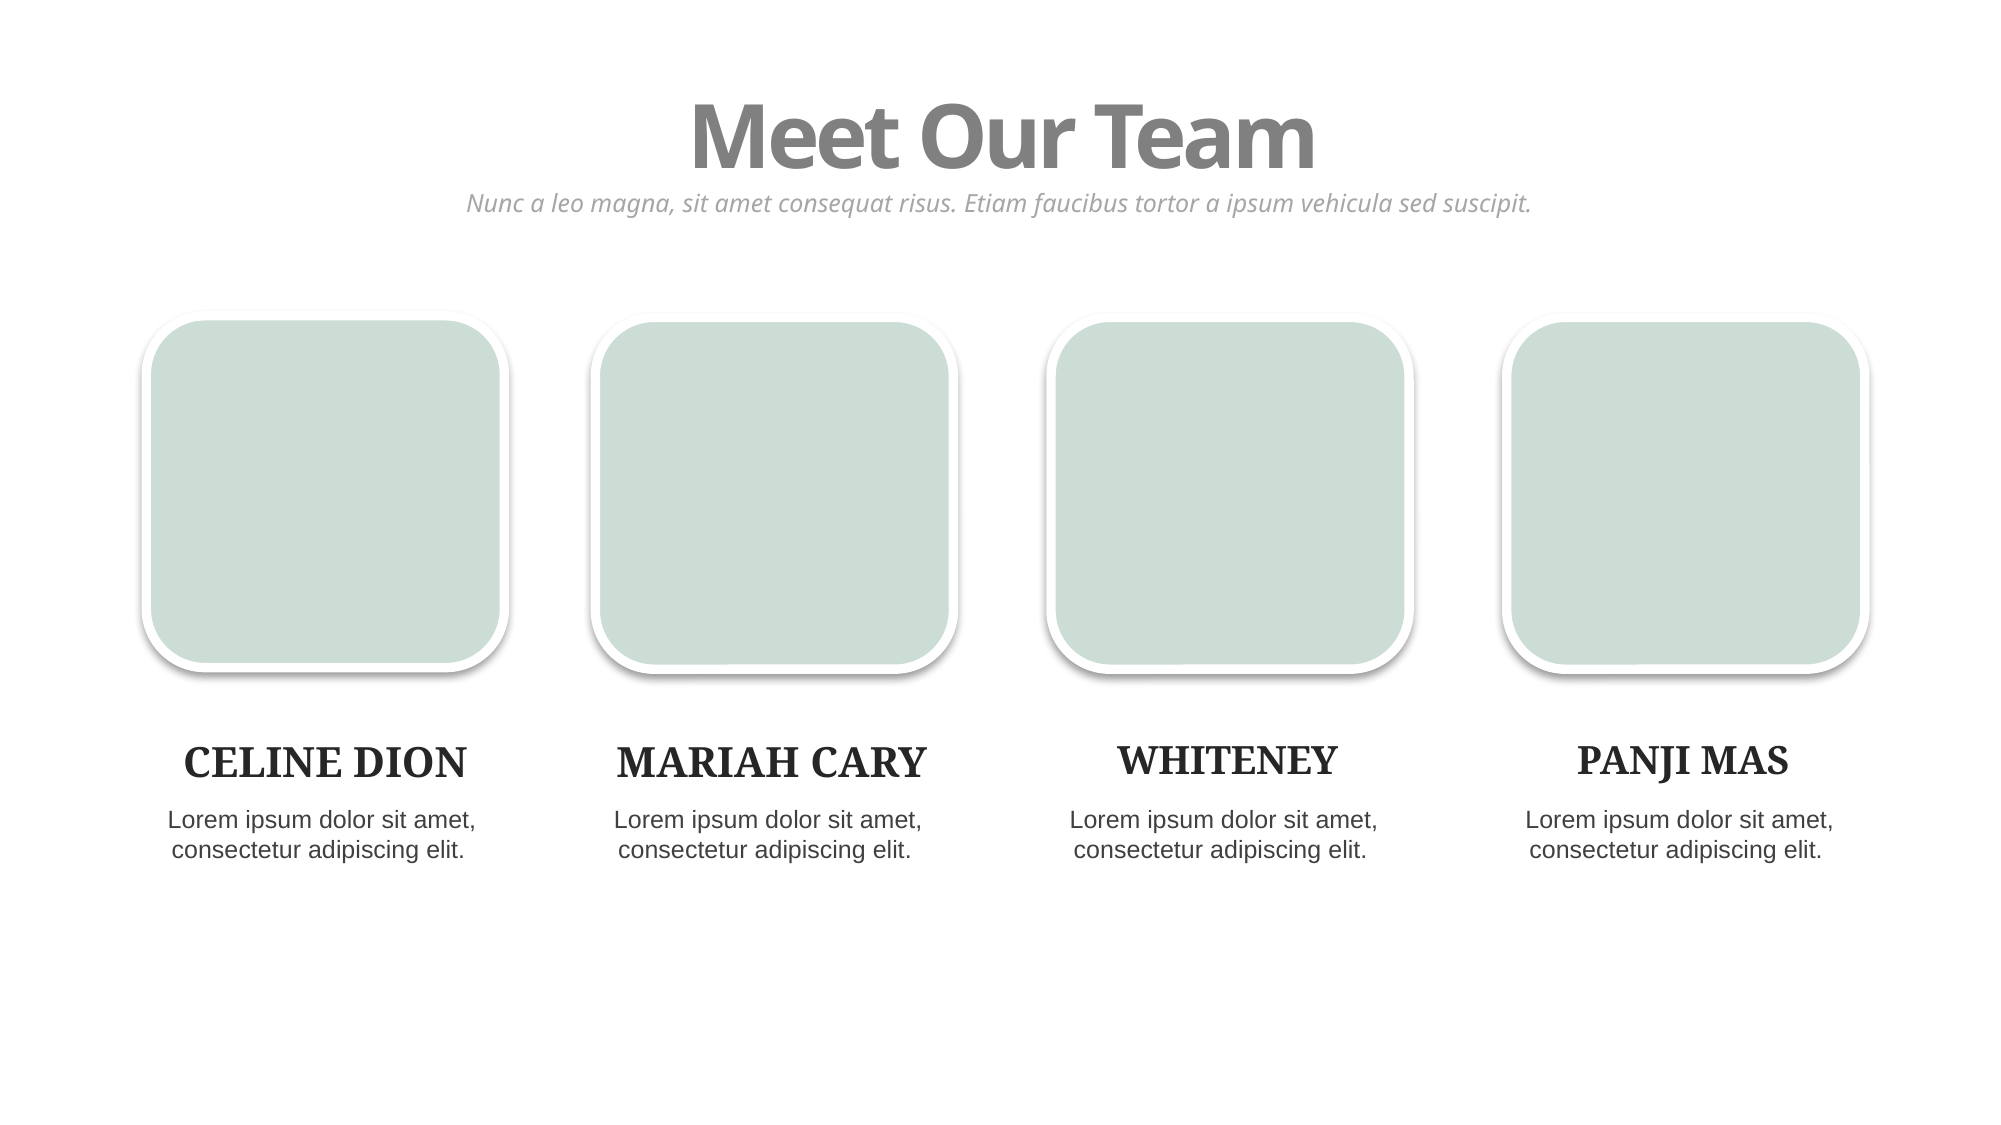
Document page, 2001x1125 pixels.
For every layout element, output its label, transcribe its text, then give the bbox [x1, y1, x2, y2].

text_box Lorem ipsum dolor sit amet, consectetur adipiscing elit. [1506, 795, 1854, 871]
text_box MARIAH CARY [578, 728, 966, 794]
text_box CELINE DION [149, 728, 502, 794]
text_box Lorem ipsum dolor sit amet, consectetur adipiscing elit. [1050, 795, 1398, 871]
text_box Lorem ipsum dolor sit amet, consectetur adipiscing elit. [148, 795, 496, 871]
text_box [595, 291, 954, 702]
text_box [1050, 291, 1410, 702]
text_box Lorem ipsum dolor sit amet, consectetur adipiscing elit. [595, 795, 943, 871]
text_box PANJI MAS [1507, 728, 1860, 790]
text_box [1506, 291, 1865, 702]
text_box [146, 291, 505, 702]
text_box Meet Our Team [677, 74, 1330, 182]
text_box Nunc a leo magna, sit amet consequat risus. Etiam faucibus tortor a ipsum vehicula sed suscipit. [123, 182, 1884, 223]
text_box WHITENEY [1051, 728, 1404, 790]
